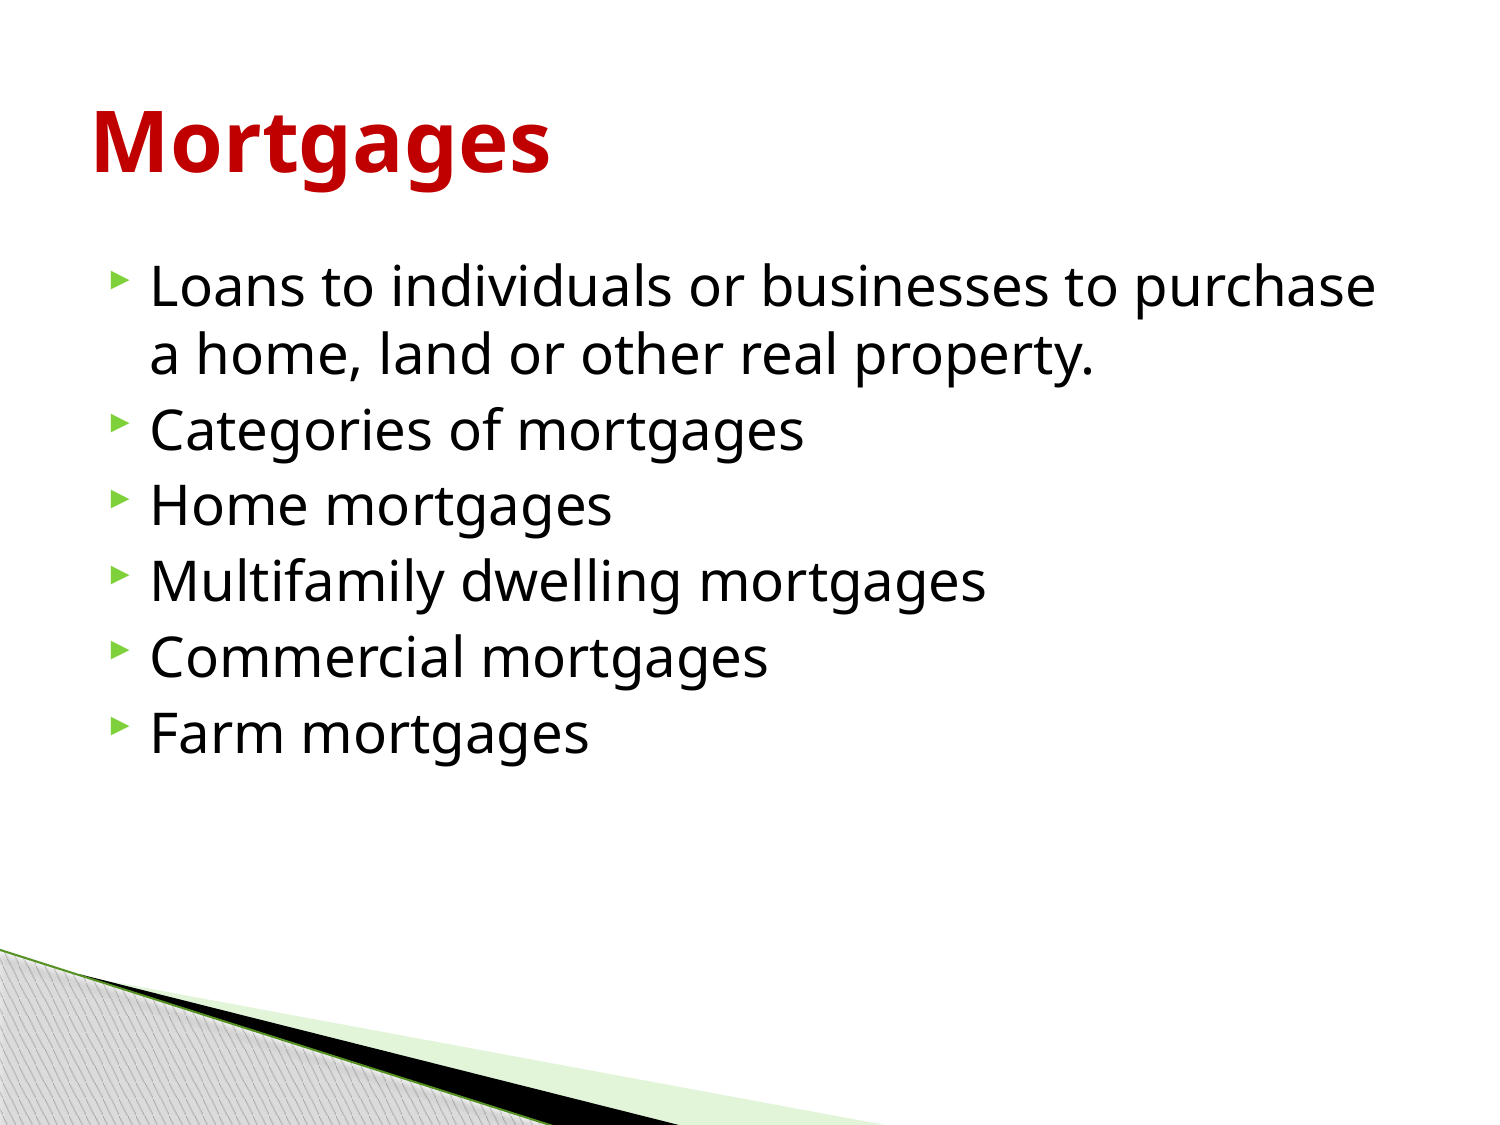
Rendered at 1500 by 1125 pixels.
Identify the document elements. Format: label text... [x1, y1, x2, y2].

title Mortgages [75, 45, 1425, 233]
list Loans to individuals or businesses to purchase a home, land or other real property. Categories of mortgages Home mortgages Multifamily dwelling mortgages Commercial mortgages Farm mortgages [75, 243, 1425, 986]
